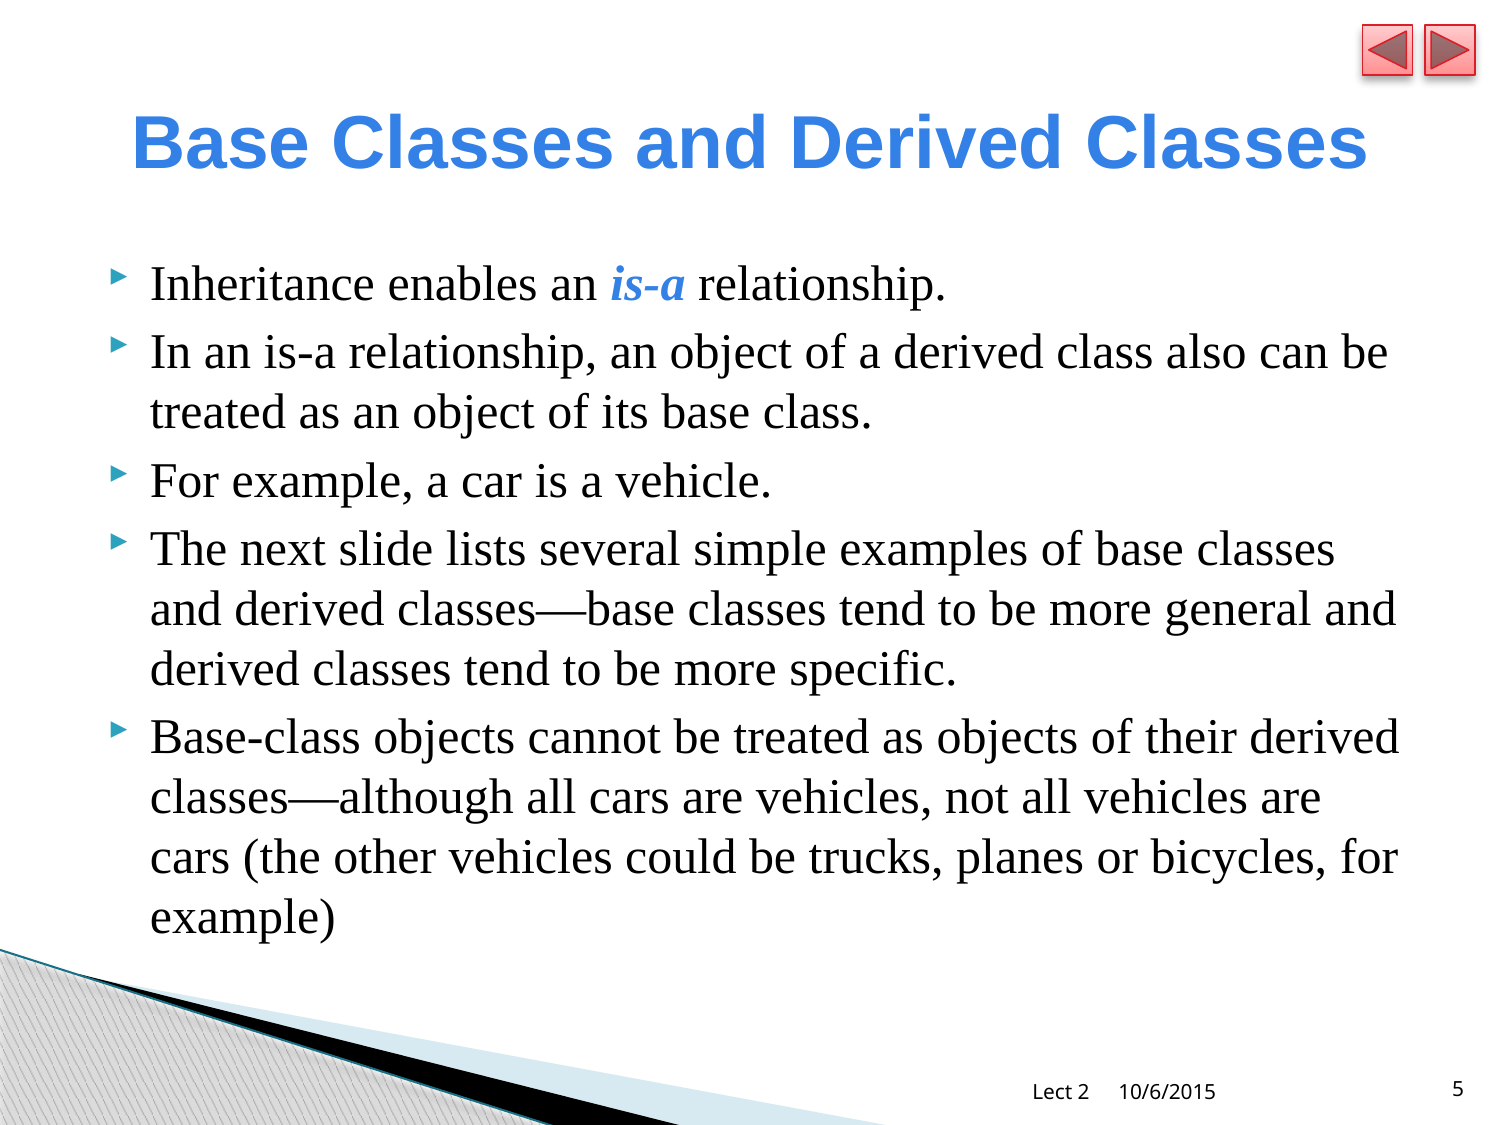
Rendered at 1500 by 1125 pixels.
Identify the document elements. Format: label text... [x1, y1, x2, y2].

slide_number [1105, 1051, 1418, 1112]
list Inheritance enables an is-a relationship. In an is-a relationship, an object of a derived class also can be treated as an object of its base class. For example, a car is a vehicle. The next slide lists several simple examples of base classes and derived classes—base classes tend to be more general and derived classes tend to be more specific. Base-class objects cannot be treated as objects of their derived classes—although all cars are vehicles, not all vehicles are cars (the other vehicles could be trucks, planes or bicycles, for example) [74, 242, 1426, 986]
title Base Classes and Derived Classes [75, 45, 1425, 233]
slide_number 5 [1418, 1051, 1479, 1112]
footer Lect 2 [650, 1051, 1105, 1112]
